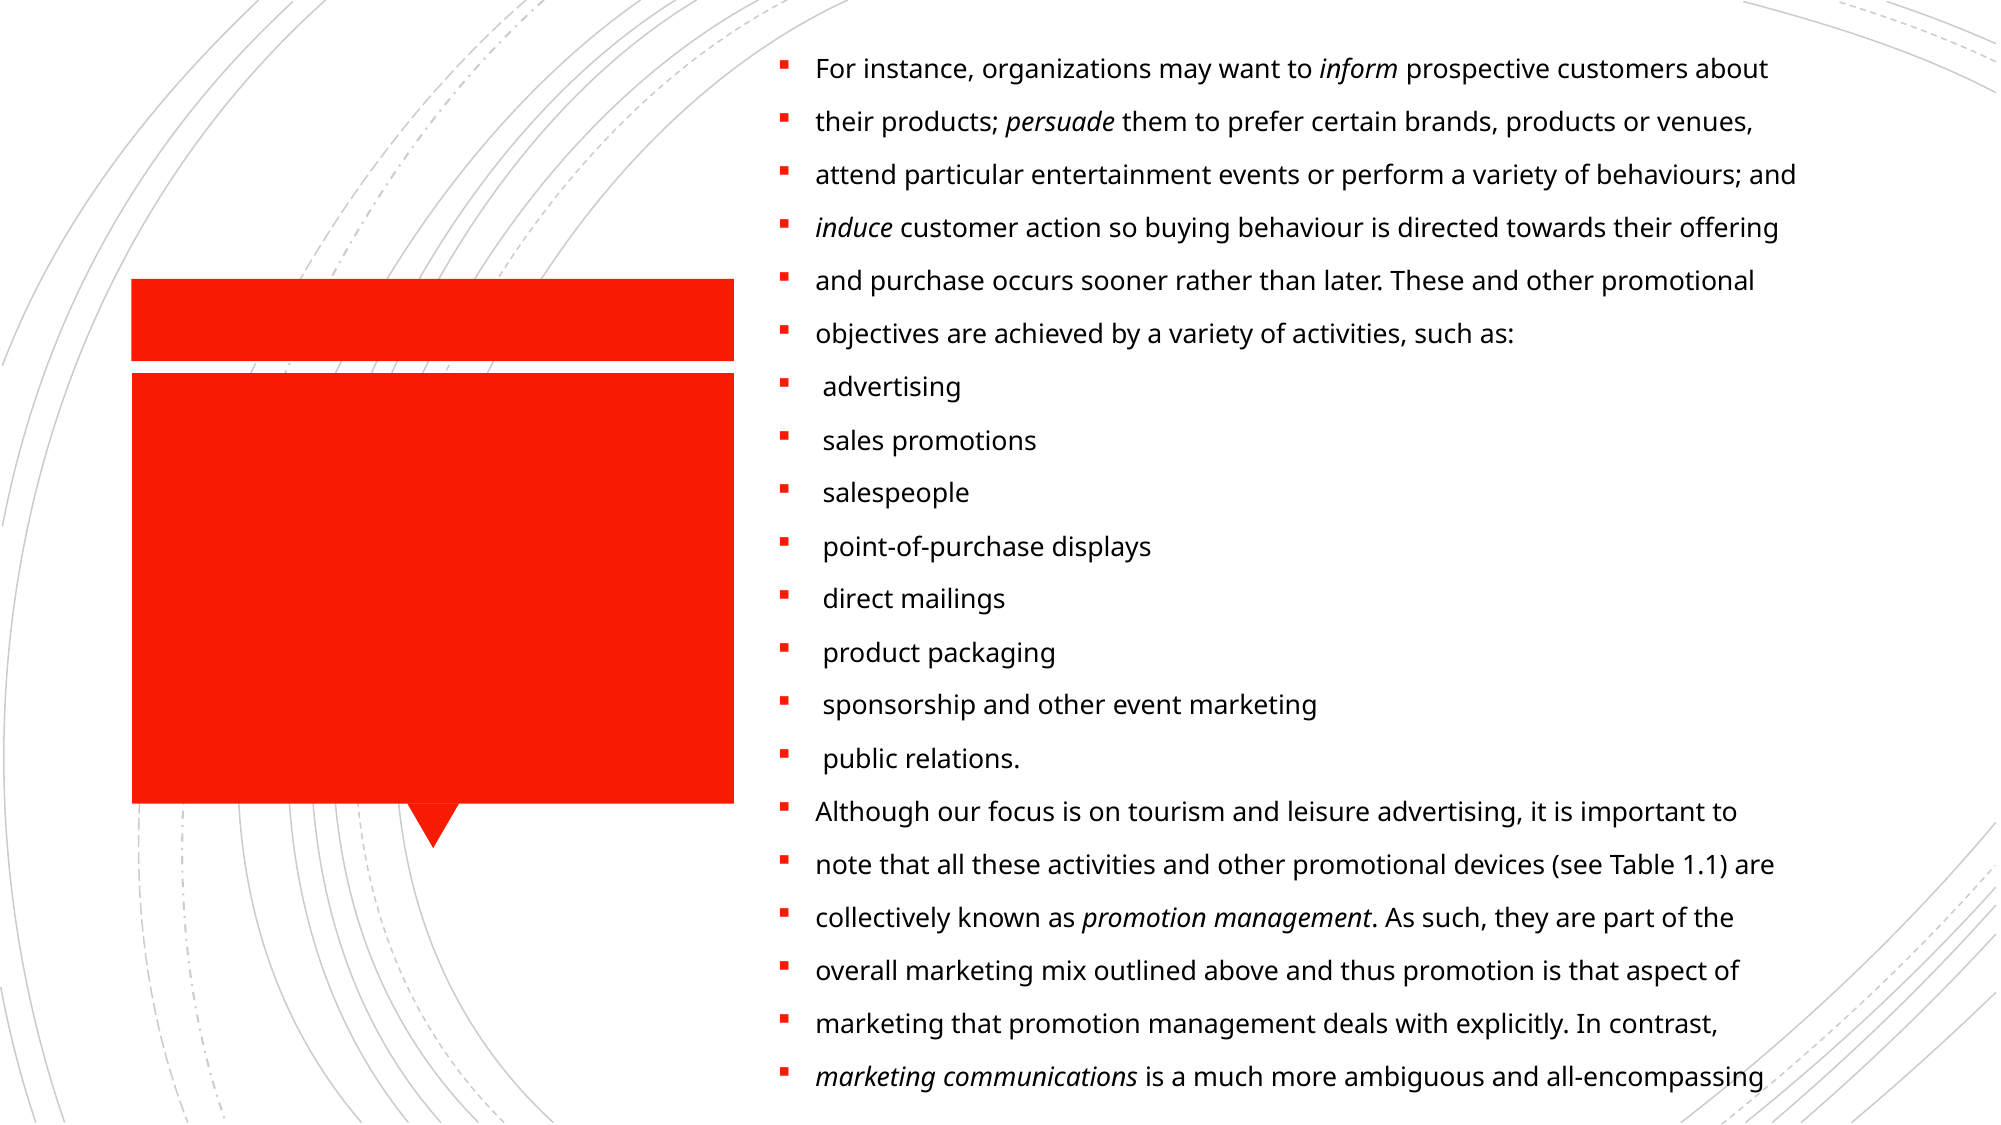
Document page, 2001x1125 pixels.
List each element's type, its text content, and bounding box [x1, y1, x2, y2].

list For instance, organizations may want to inform prospective customers about their products; persuade them to prefer certain brands, products or venues, attend particular entertainment events or perform a variety of behaviours; and induce customer action so buying behaviour is directed towards their offering and purchase occurs sooner rather than later. These and other promotional objectives are achieved by a variety of activities, such as: advertising sales promotions salespeople point-of-purchase displays direct mailings product packaging sponsorship and other event marketing public relations. Although our focus is on tourism and leisure advertising, it is important to note that all these activities and other promotional devices (see Table 1.1) are collectively known as promotion management. As such, they are part of the overall marketing mix outlined above and thus promotion is that aspect of marketing that promotion management deals with explicitly. In contrast, marketing communications is a much more ambiguous and all-encompassing [762, 24, 1957, 1113]
